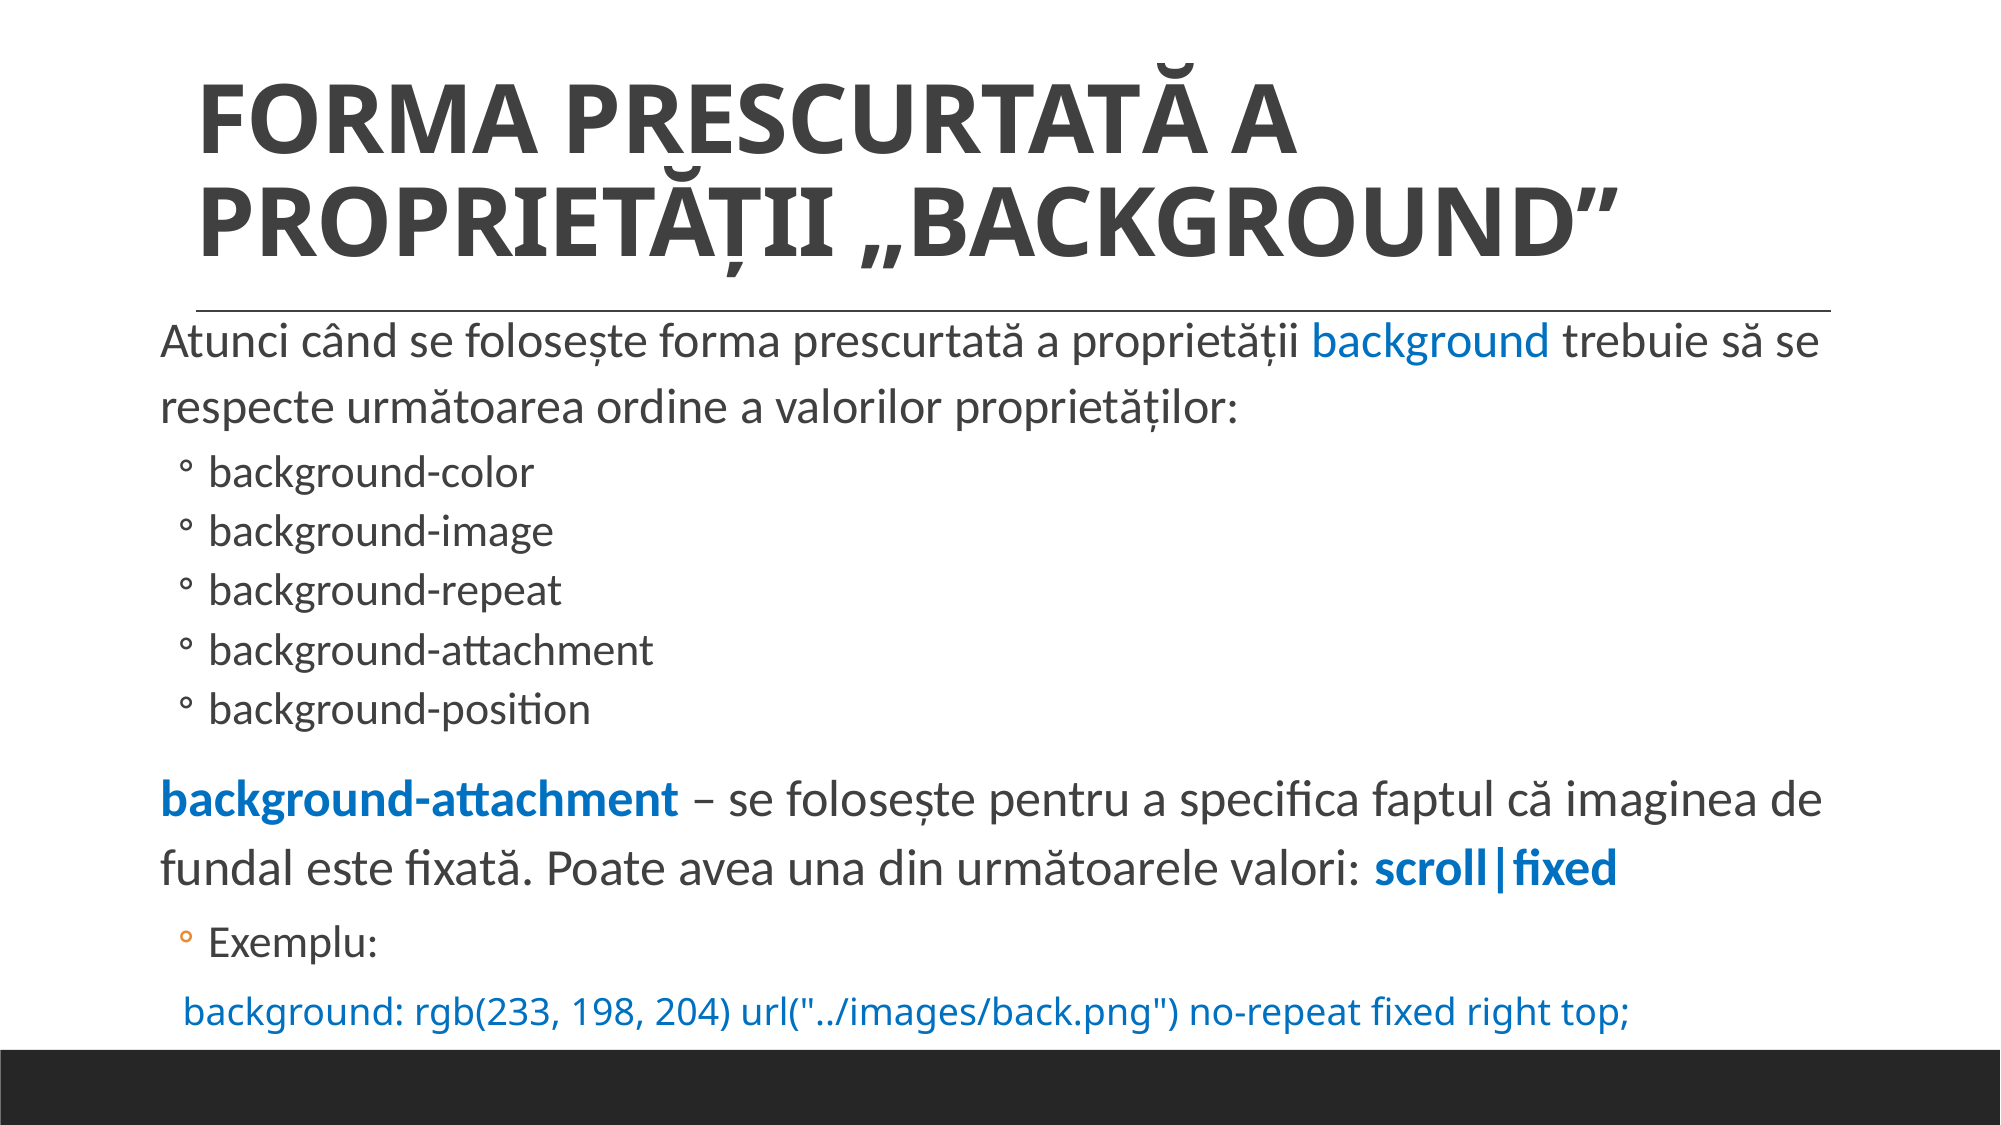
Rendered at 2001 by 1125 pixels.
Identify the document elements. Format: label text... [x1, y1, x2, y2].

title FORMA PRESCURTATĂ A PROPRIETĂŢII „BACKGROUND” [180, 47, 1830, 285]
list Atunci când se foloseşte forma prescurtată a proprietăţii background trebuie să se respecte următoarea ordine a valorilor proprietăţilor: background-color background-image background-repeat background-attachment background-position background-attachment – se foloseşte pentru a specifica faptul că imaginea de fundal este fixată. Poate avea una din următoarele valori: scroll|fixed Exemplu: background: rgb(233, 198, 204) url("../images/back.png") no-repeat fixed right top; [145, 294, 1857, 1049]
